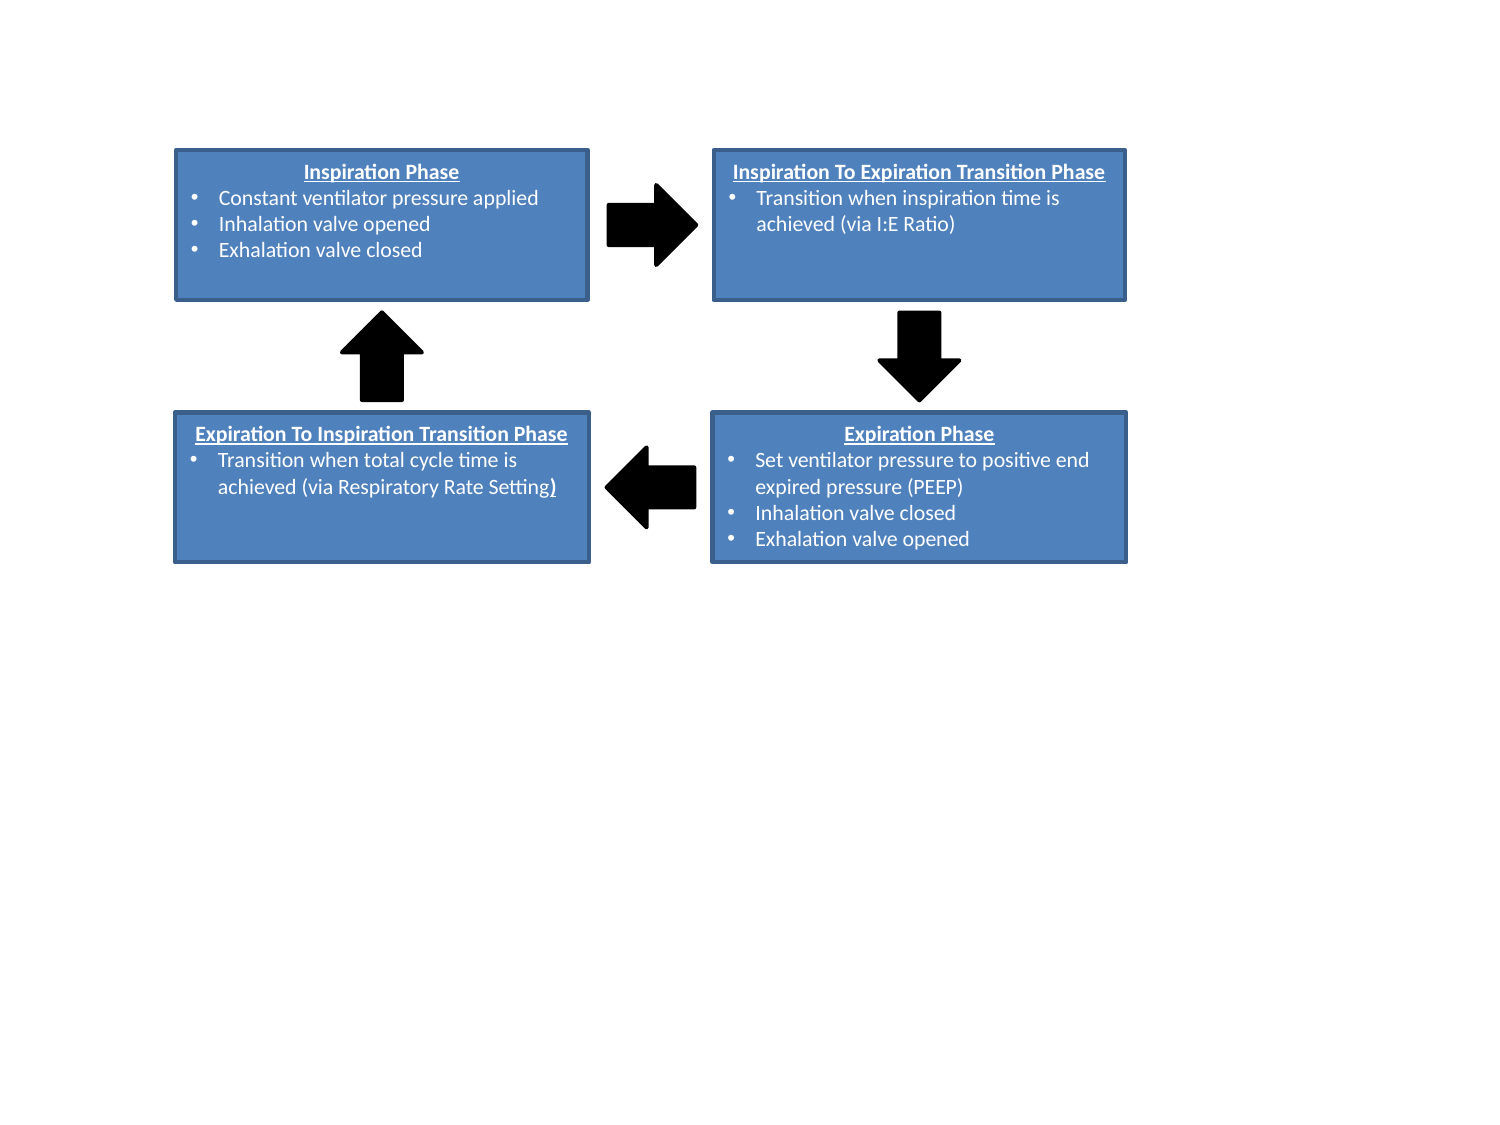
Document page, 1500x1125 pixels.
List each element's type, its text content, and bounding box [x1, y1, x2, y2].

text_box Expiration Phase Set ventilator pressure to positive end expired pressure (PEEP) Inhalation valve closed Exhalation valve opened [710, 410, 1128, 564]
text_box [604, 445, 697, 530]
text_box [606, 183, 699, 267]
text_box Inspiration Phase Constant ventilator pressure applied Inhalation valve opened Exhalation valve closed [174, 148, 590, 302]
text_box Expiration To Inspiration Transition Phase Transition when total cycle time is achieved (via Respiratory Rate Setting) [173, 410, 591, 564]
text_box Inspiration To Expiration Transition Phase Transition when inspiration time is achieved (via I:E Ratio) [712, 148, 1127, 302]
text_box [340, 310, 424, 403]
text_box [877, 310, 962, 403]
